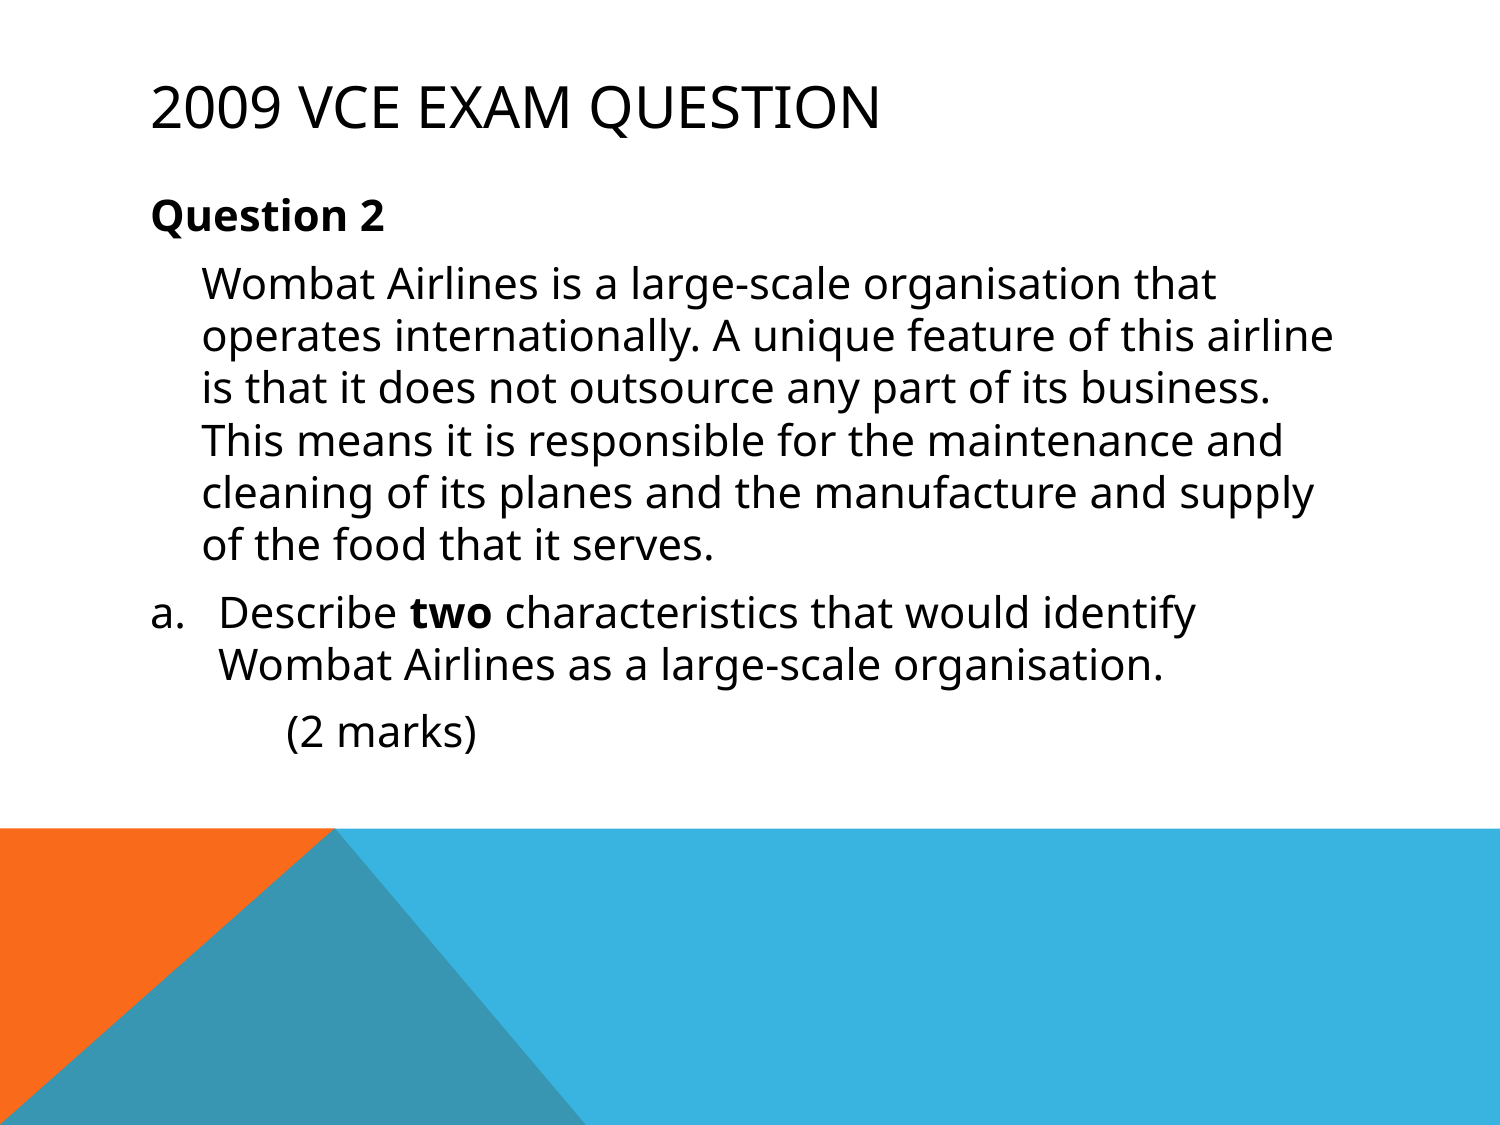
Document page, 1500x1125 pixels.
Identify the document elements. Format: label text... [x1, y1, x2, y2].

title 2009 VCE exam Question [135, 60, 1369, 150]
list Question 2 Wombat Airlines is a large-scale organisation that operates internationally. A unique feature of this airline is that it does not outsource any part of its business. This means it is responsible for the maintenance and cleaning of its planes and the manufacture and supply of the food that it serves. Describe two characteristics that would identify Wombat Airlines as a large-scale organisation. (2 marks) [135, 180, 1369, 768]
